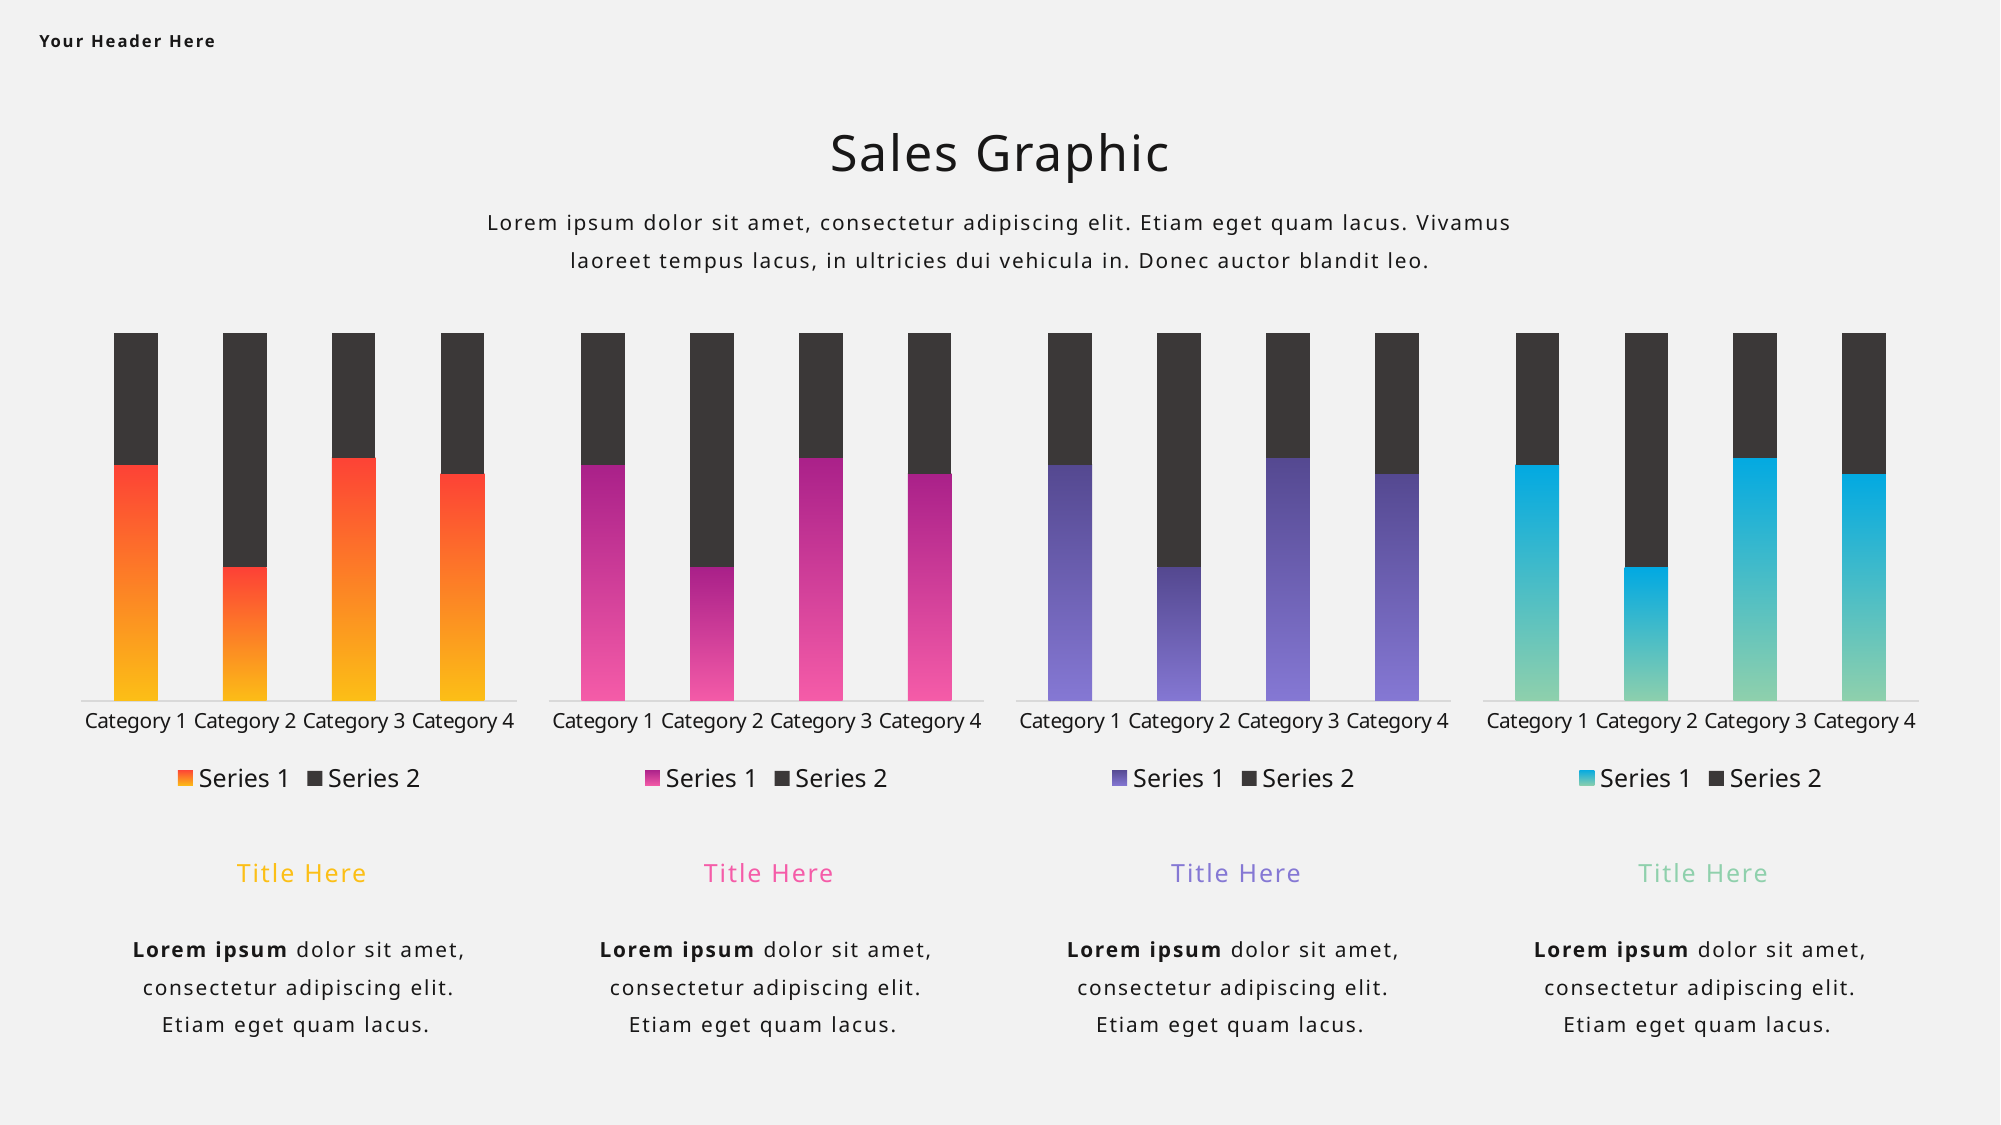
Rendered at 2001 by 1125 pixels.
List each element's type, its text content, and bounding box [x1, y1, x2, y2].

text_box Title Here [1056, 835, 1416, 895]
text_box Title Here [589, 835, 949, 895]
text_box Title Here [1523, 835, 1883, 895]
text_box Lorem ipsum dolor sit amet, consectetur adipiscing elit. Etiam eget quam lacus. [561, 917, 972, 1045]
text_box Lorem ipsum dolor sit amet, consectetur adipiscing elit. Etiam eget quam lacus. [1028, 917, 1439, 1045]
chart [72, 323, 526, 802]
text_box Sales Graphic [815, 83, 1185, 189]
text_box Title Here [122, 835, 482, 895]
chart [1473, 323, 1928, 802]
chart [539, 323, 994, 802]
chart [1006, 323, 1461, 802]
text_box Your Header Here [24, 13, 231, 59]
text_box Lorem ipsum dolor sit amet, consectetur adipiscing elit. Etiam eget quam lacus. [94, 917, 505, 1045]
text_box Lorem ipsum dolor sit amet, consectetur adipiscing elit. Etiam eget quam lacus. [1495, 917, 1906, 1045]
text_box Lorem ipsum dolor sit amet, consectetur adipiscing elit. Etiam eget quam lacus. Vivamus laoreet tempus lacus, in ultricies dui vehicula in. Donec auctor blandit leo. [467, 189, 1533, 280]
